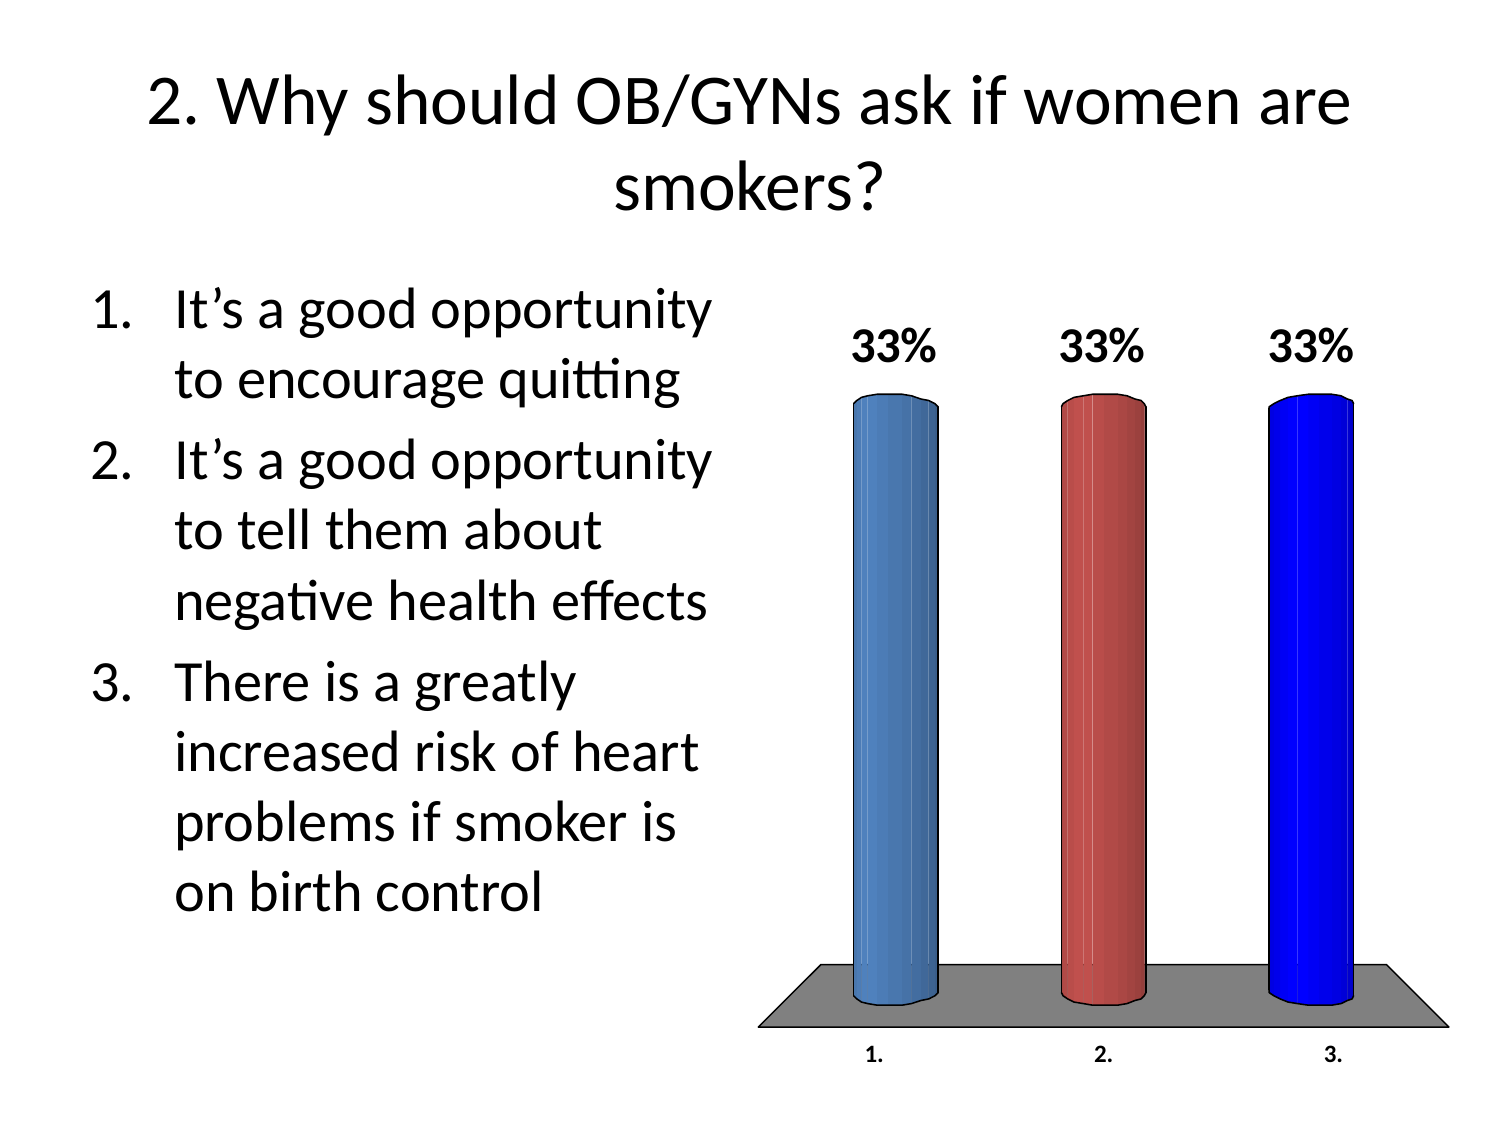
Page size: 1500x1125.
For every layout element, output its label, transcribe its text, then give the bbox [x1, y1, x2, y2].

list It’s a good opportunity to encourage quitting It’s a good opportunity to tell them about negative health effects There is a greatly increased risk of heart problems if smoker is on birth control [75, 262, 750, 1005]
title 2. Why should OB/GYNs ask if women are smokers? [75, 45, 1425, 233]
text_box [739, 270, 1490, 1115]
